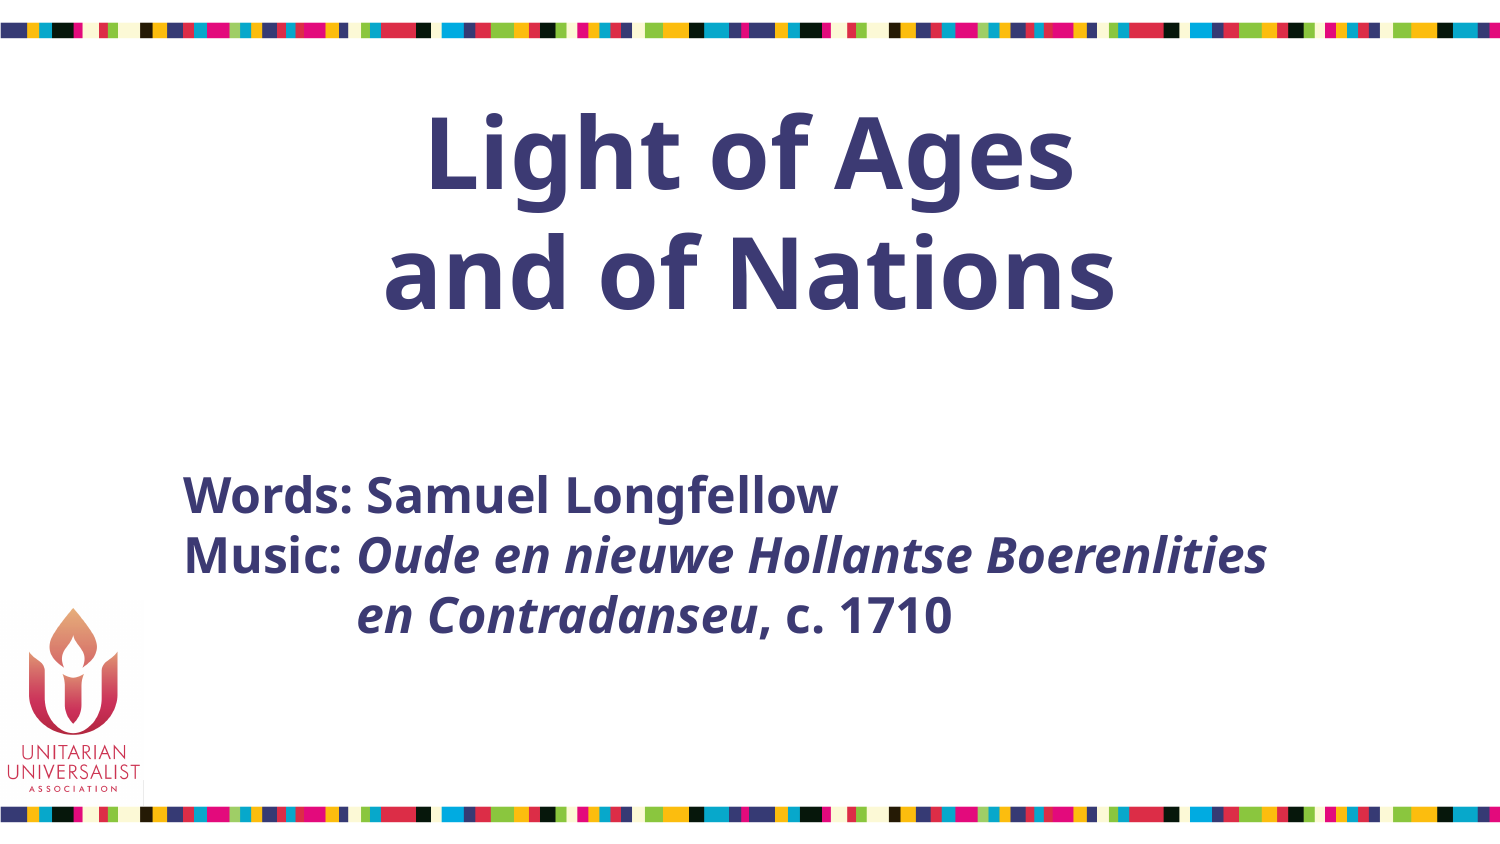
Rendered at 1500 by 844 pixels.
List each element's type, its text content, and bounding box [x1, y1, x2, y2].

text_box Words: Samuel Longfellow Music: Oude en nieuwe Hollantse Boerenlities Music: en Contradanseu, c. 1710 [168, 448, 1495, 659]
picture [0, 22, 1500, 40]
text_box Light of Ages and of Nations [74, 75, 1425, 345]
picture [0, 600, 1500, 824]
